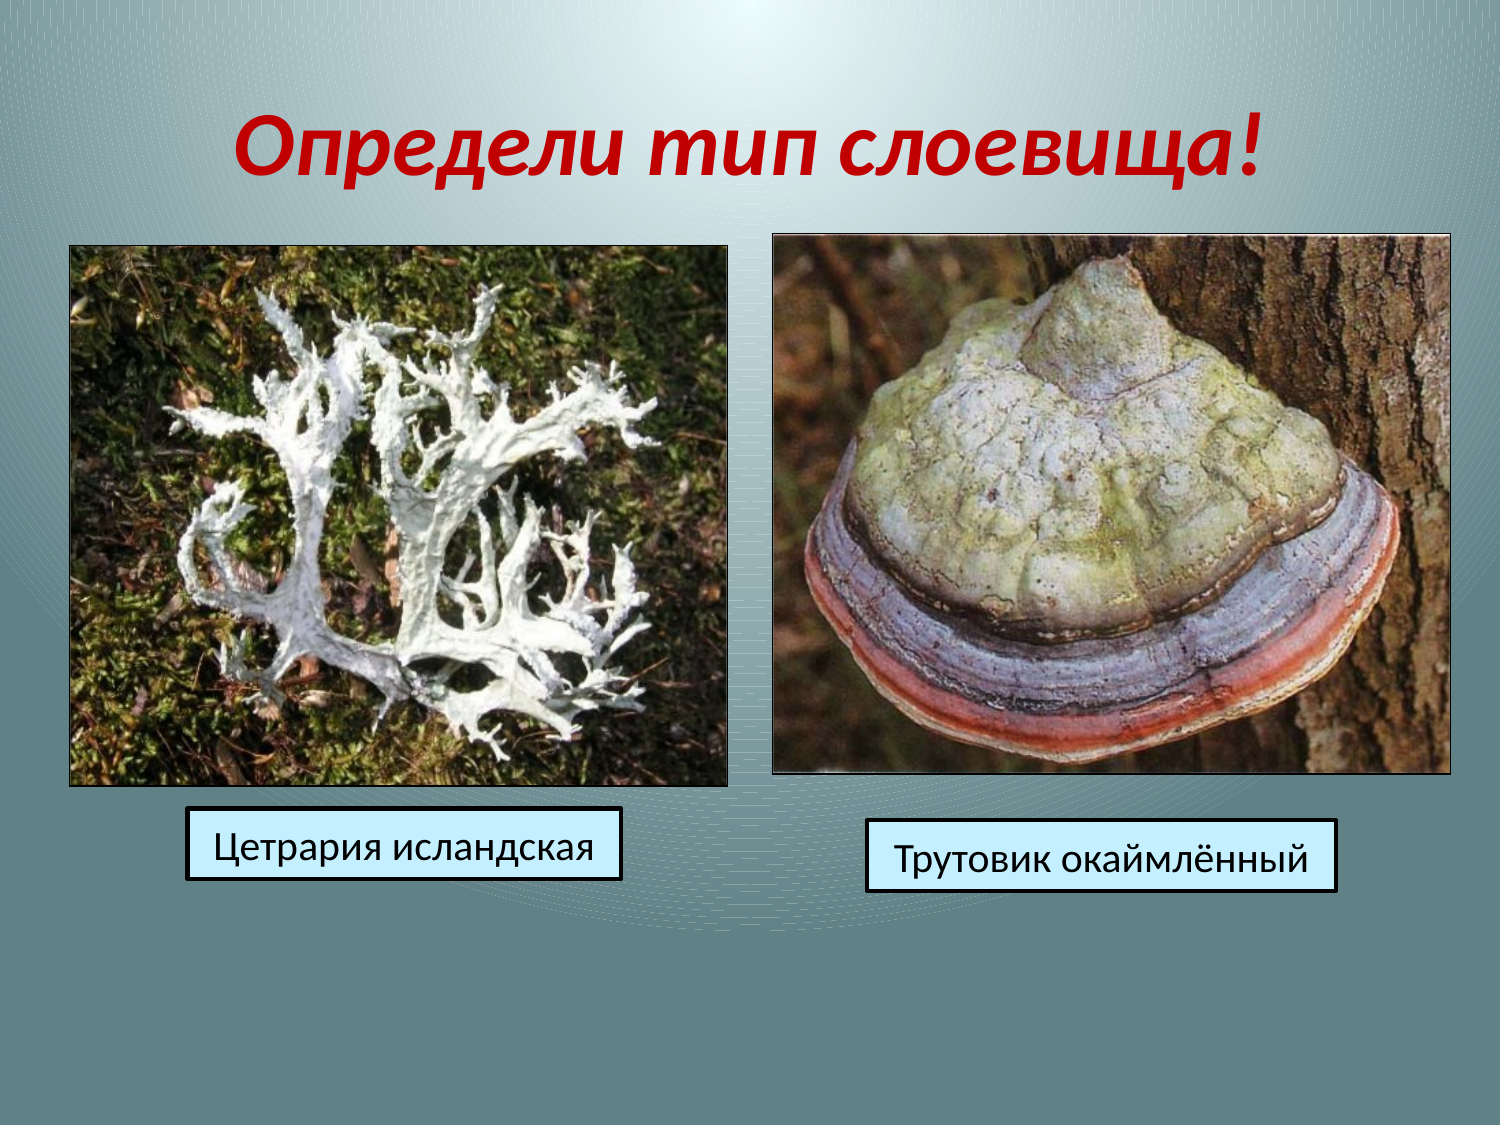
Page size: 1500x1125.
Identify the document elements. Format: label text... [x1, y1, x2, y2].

picture [70, 245, 727, 786]
picture [773, 234, 1450, 774]
text_box Цетрария исландская [185, 806, 623, 881]
title Определи тип слоевища! [75, 45, 1425, 233]
text_box Трутовик окаймлённый [865, 818, 1338, 893]
